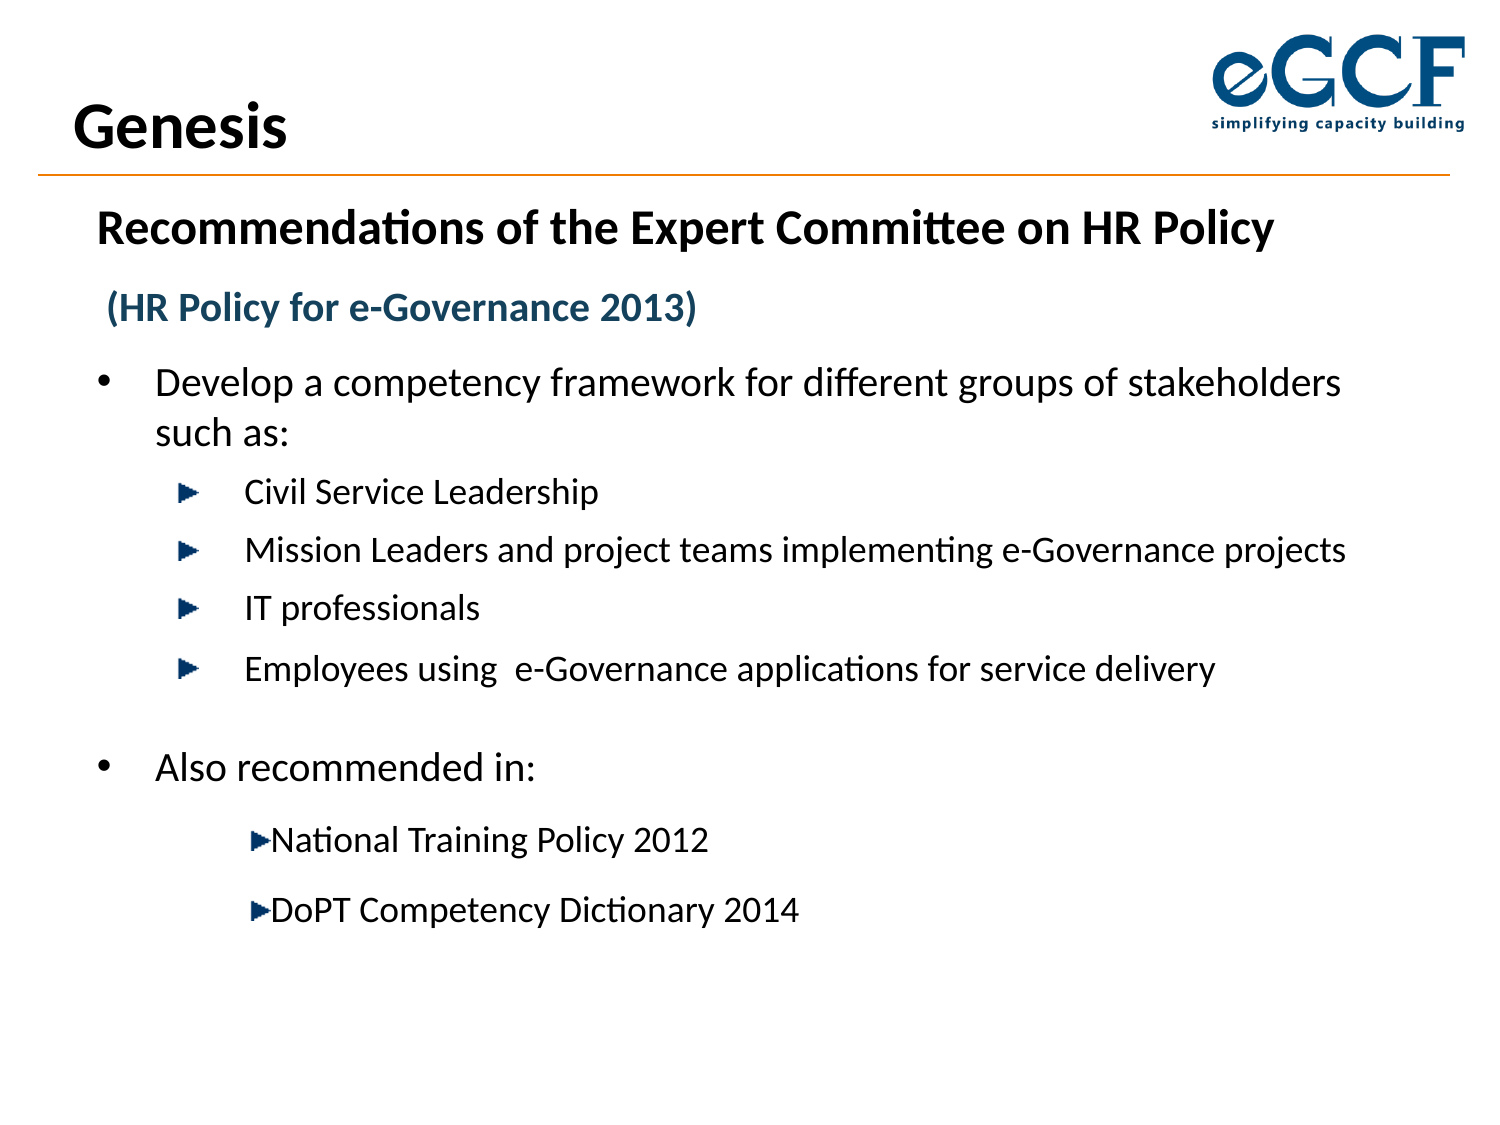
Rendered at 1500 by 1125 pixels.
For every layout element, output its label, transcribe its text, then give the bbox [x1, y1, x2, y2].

picture [171, 591, 199, 619]
text_box Recommendations of the Expert Committee on HR Policy (HR Policy for e-Governance 2013) Develop a competency framework for different groups of stakeholders such as: Civil Service Leadership Mission Leaders and project teams implementing e-Governance projects IT professionals Employees using e-Governance applications for service delivery Also recommended in: National Training Policy 2012 DoPT Competency Dictionary 2014 [82, 187, 1442, 983]
text_box Genesis [58, 74, 1093, 170]
picture [1194, 0, 1479, 151]
picture [171, 651, 199, 679]
picture [244, 894, 271, 921]
picture [171, 534, 199, 561]
picture [171, 476, 199, 503]
picture [244, 824, 271, 851]
